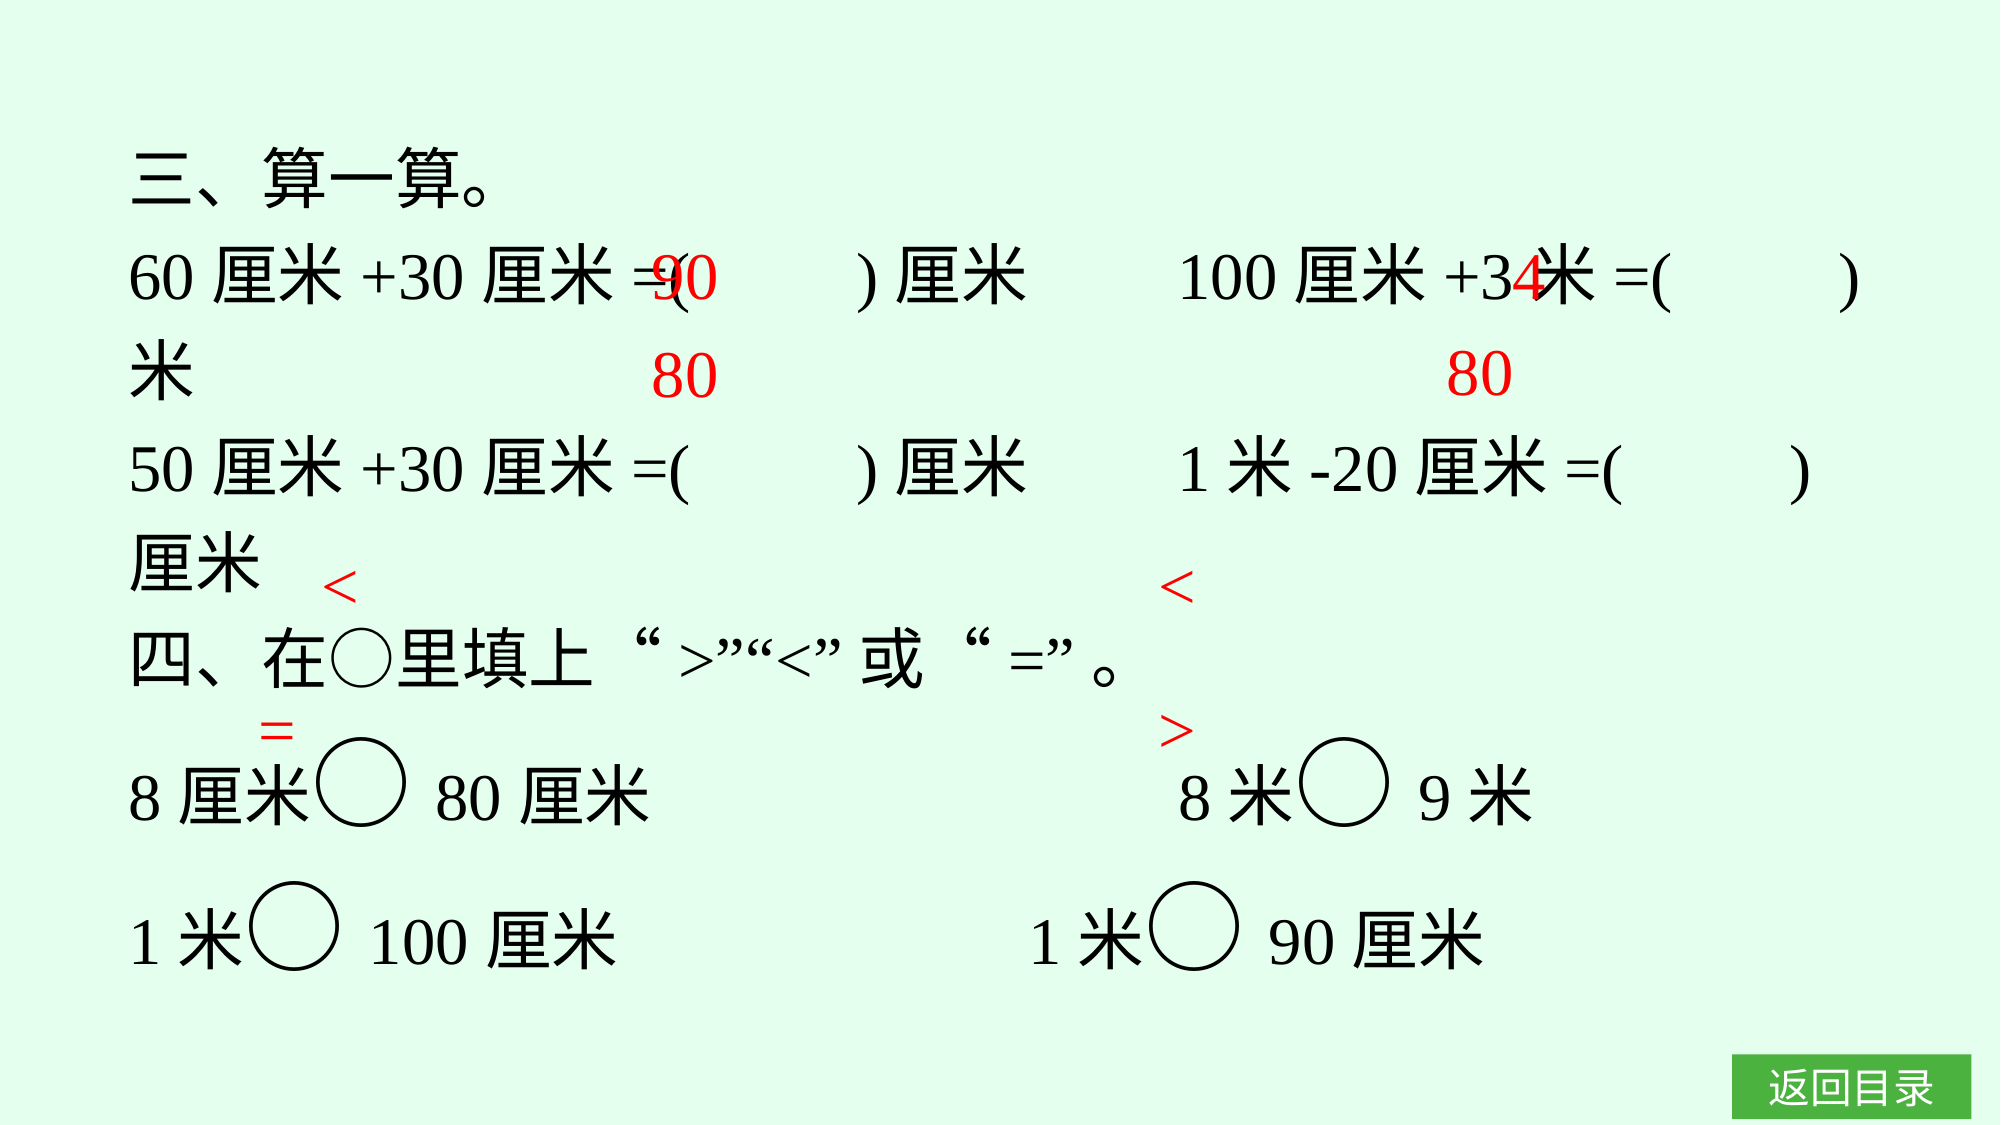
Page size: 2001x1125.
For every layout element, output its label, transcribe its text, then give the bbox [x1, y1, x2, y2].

text_box 4 [1497, 210, 1562, 321]
text_box = [243, 663, 312, 775]
text_box < [1144, 519, 1212, 631]
text_box 90 [637, 210, 734, 307]
text_box > [1144, 663, 1212, 775]
text_box 80 [1432, 305, 1529, 417]
text_box < [306, 519, 375, 631]
text_box 80 [637, 307, 734, 419]
text_box 三、算一算。 60厘米+30厘米=( )厘米 100厘米+3米=( )米 50厘米+30厘米=( )厘米 1米-20厘米=( )厘米 四、在○里填上“>”“<”或“=”。 8厘米○80厘米 8米○9米 1米○100厘米 1米○90厘米 [113, 113, 1887, 992]
